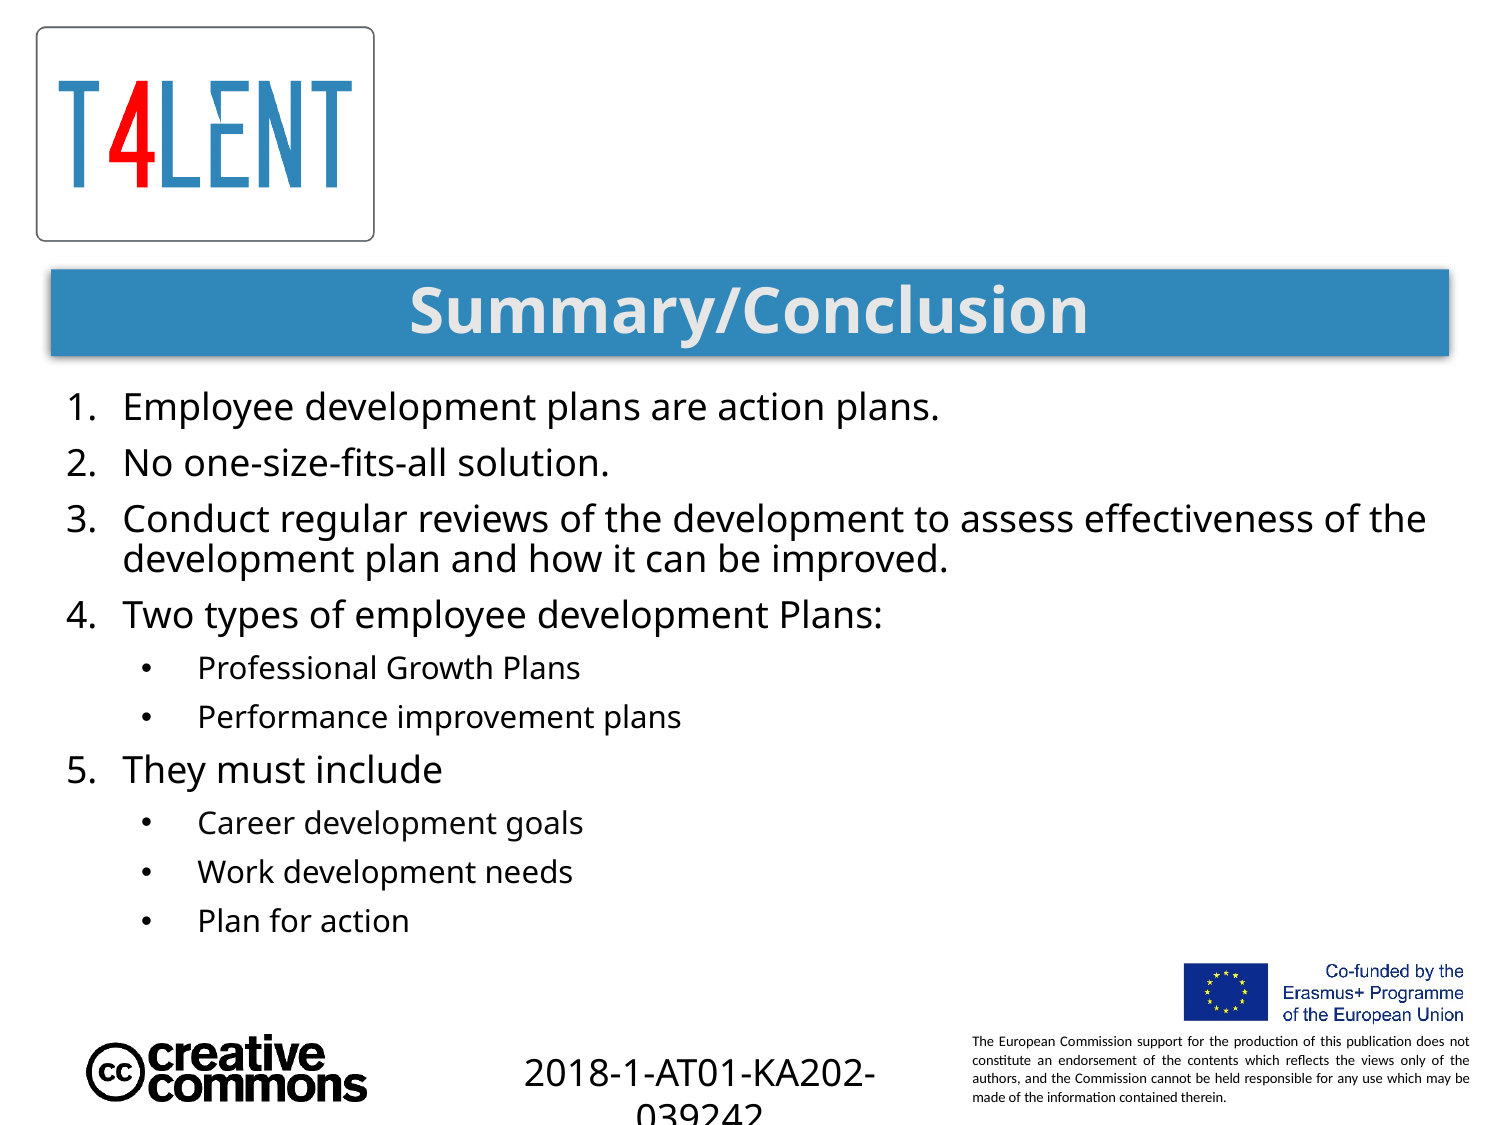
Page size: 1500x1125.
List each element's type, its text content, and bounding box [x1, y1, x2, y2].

subtitle Employee development plans are action plans. No one-size-fits-all solution. Conduct regular reviews of the development to assess effectiveness of the development plan and how it can be improved. Two types of employee development Plans: Professional Growth Plans Performance improvement plans They must include Career development goals Work development needs Plan for action [51, 372, 1449, 1011]
title Summary/Conclusion [51, 269, 1449, 357]
picture [85, 1034, 367, 1102]
text_box 2018-1-AT01-KA202-039242 [454, 1040, 946, 1125]
picture [1166, 958, 1478, 1026]
picture [35, 26, 375, 242]
